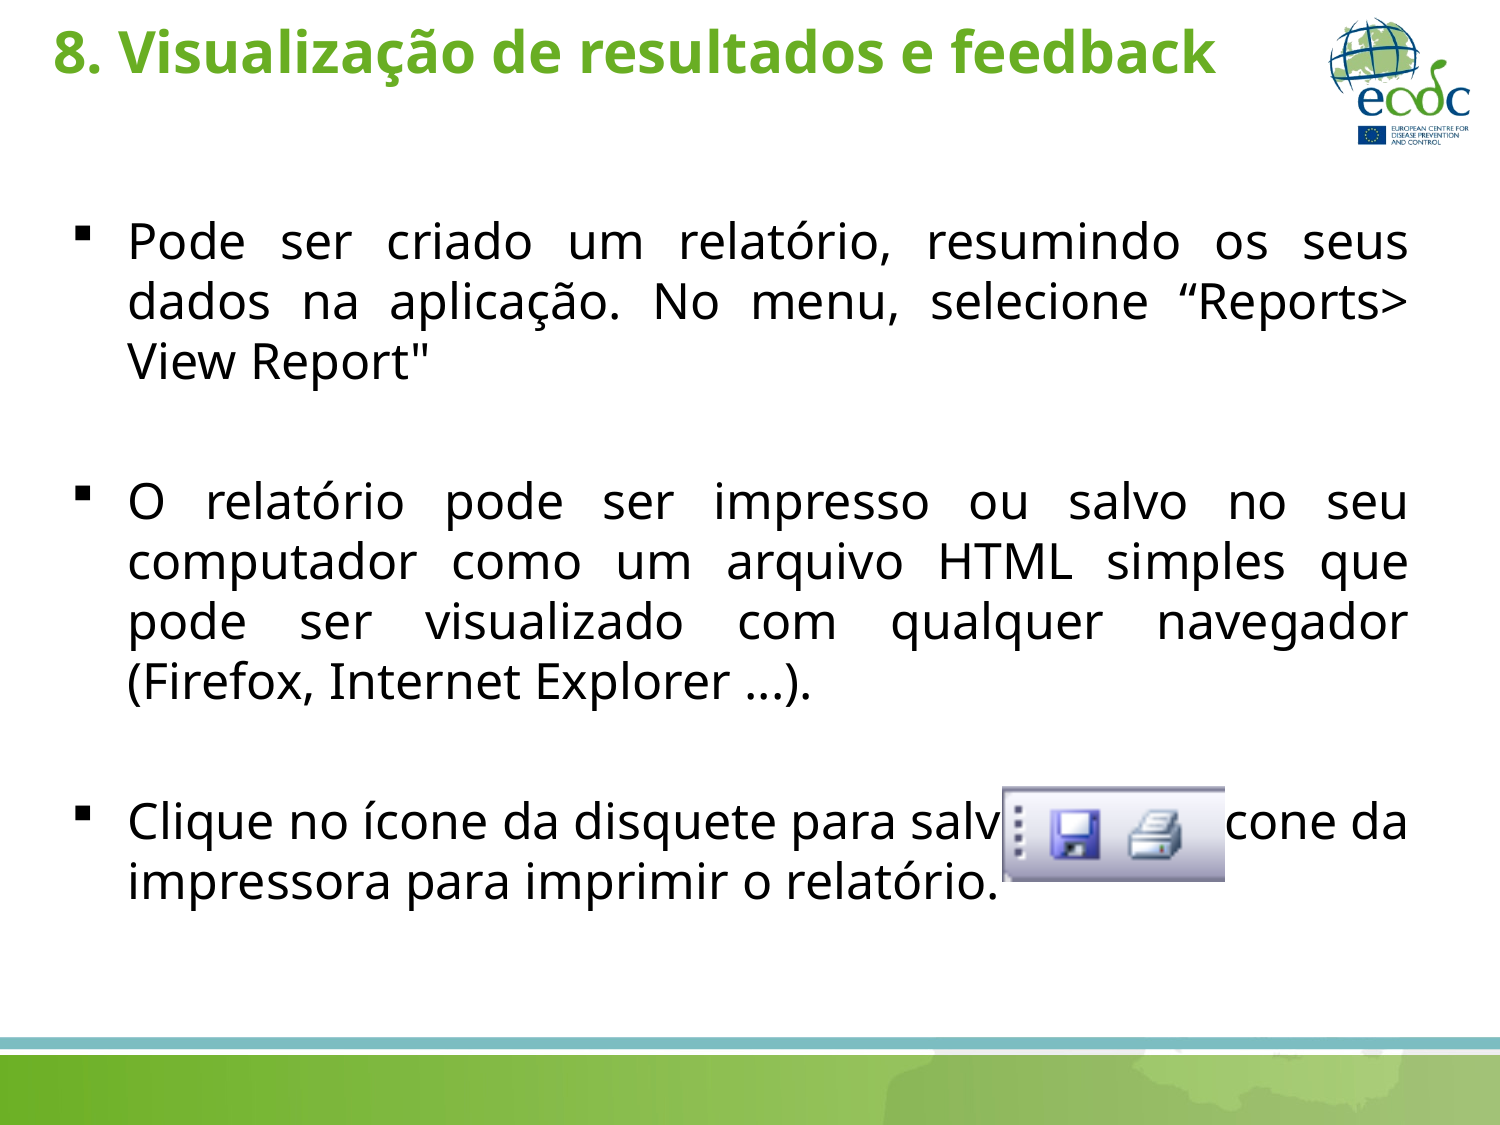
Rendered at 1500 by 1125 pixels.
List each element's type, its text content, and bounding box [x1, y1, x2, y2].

text_box Pode ser criado um relatório, resumindo os seus dados na aplicação. No menu, selecione “Reports> View Report" O relatório pode ser impresso ou salvo no seu computador como um arquivo HTML simples que pode ser visualizado com qualquer navegador (Firefox, Internet Explorer ...). Clique no ícone da disquete para salvar ou no ícone da impressora para imprimir o relatório. [56, 201, 1425, 1039]
picture [1002, 785, 1226, 882]
picture [0, 1037, 1500, 1125]
title 8. Visualização de resultados e feedback [53, 23, 1404, 159]
picture [1328, 17, 1473, 148]
